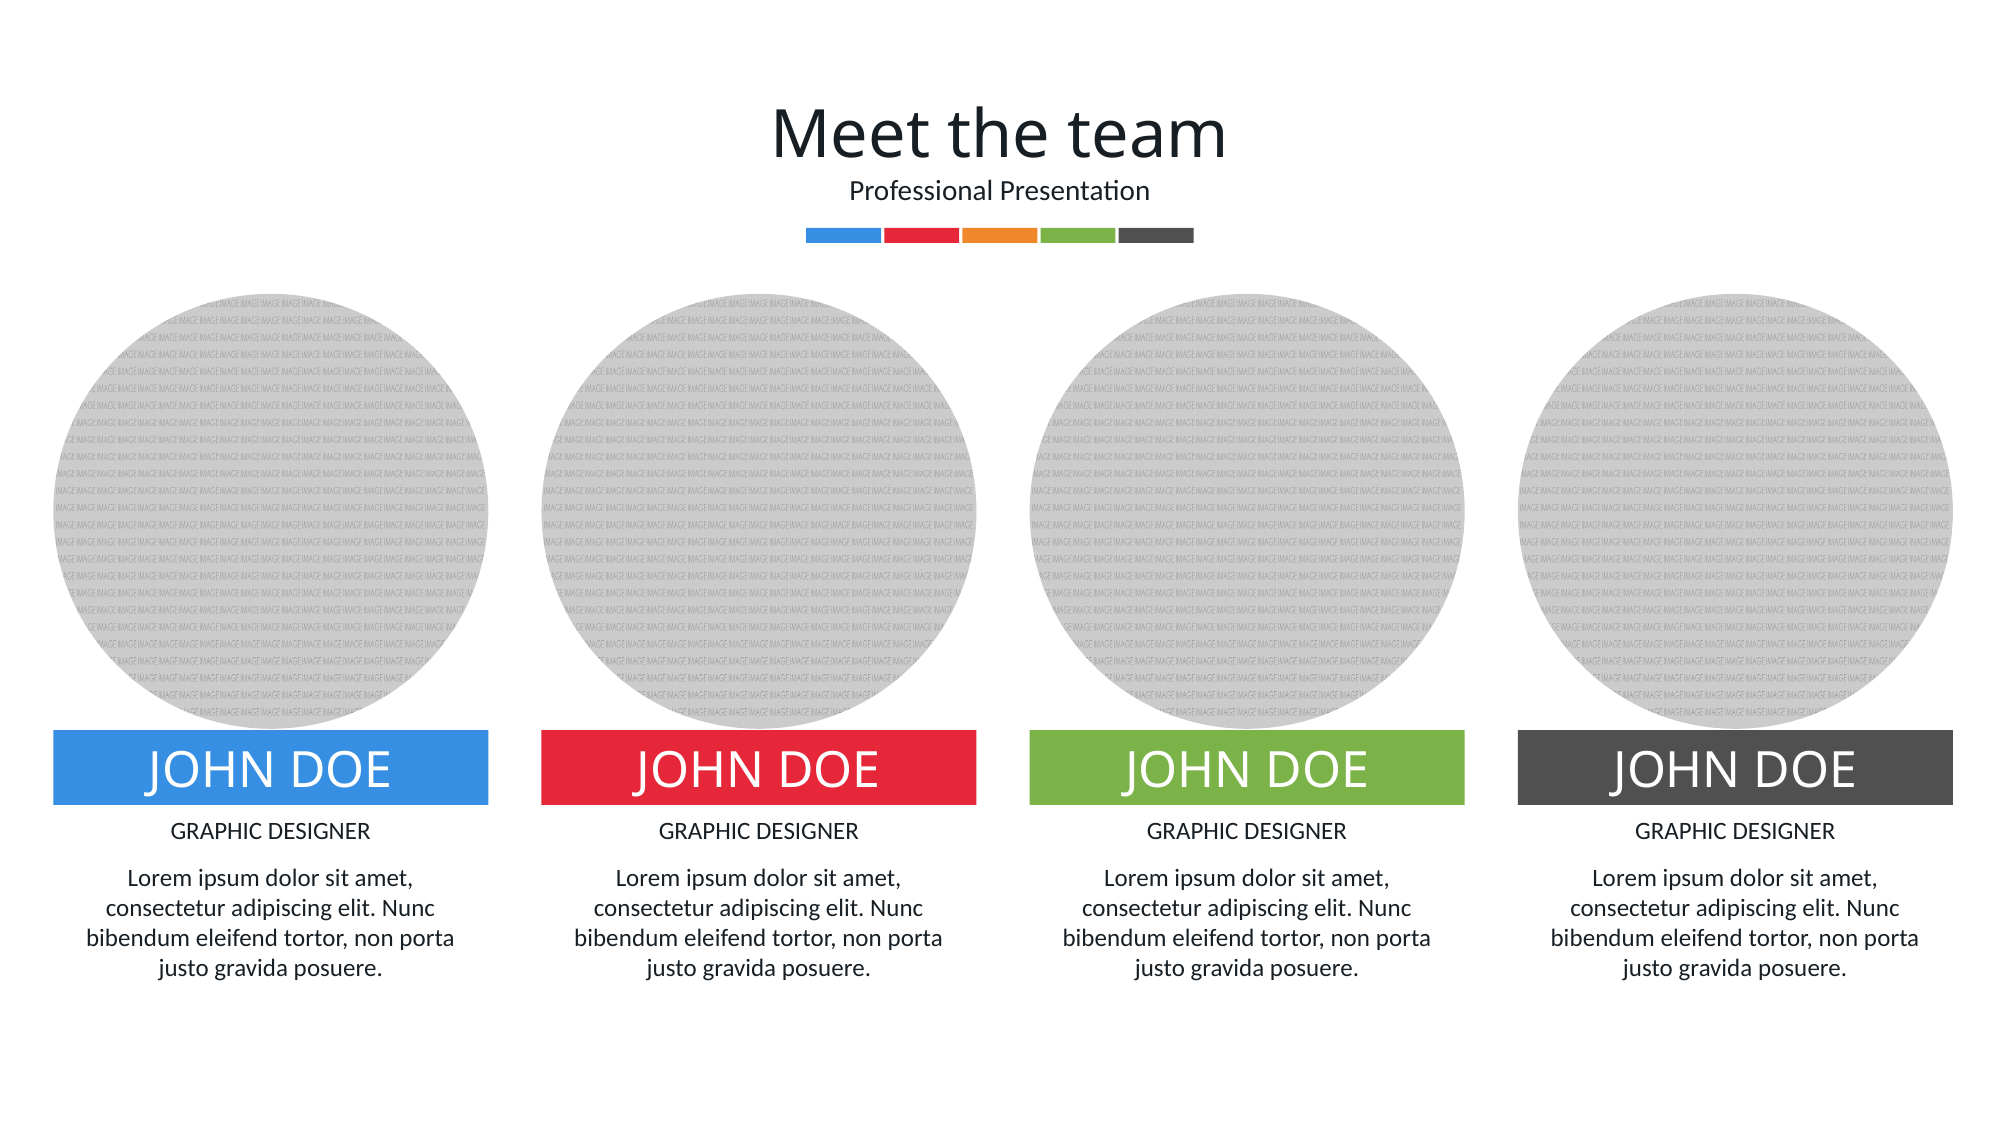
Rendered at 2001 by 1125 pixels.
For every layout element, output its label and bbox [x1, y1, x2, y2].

text_box [1029, 293, 1465, 991]
text_box [0, 83, 2000, 243]
text_box [53, 293, 489, 991]
text_box [541, 293, 977, 991]
text_box [1517, 293, 1953, 991]
